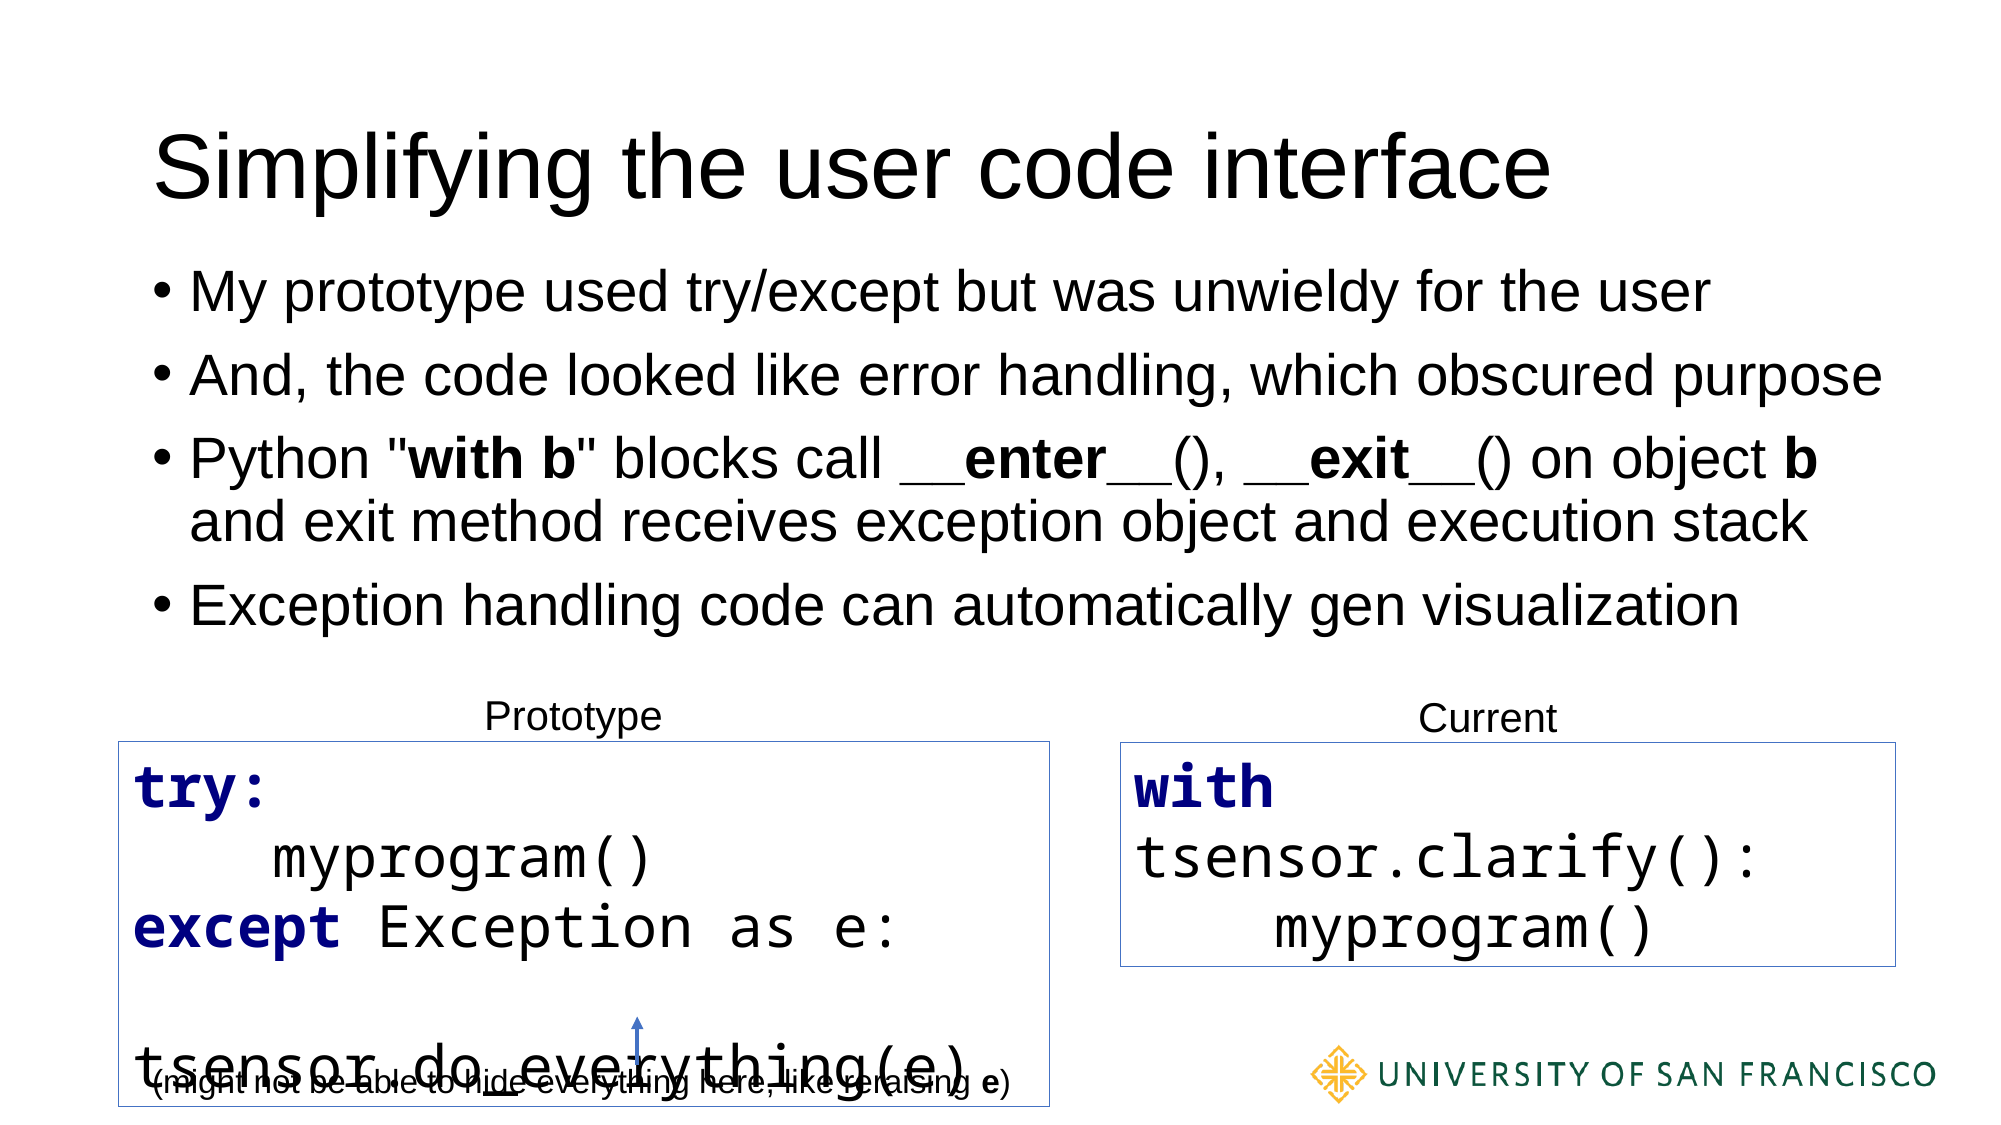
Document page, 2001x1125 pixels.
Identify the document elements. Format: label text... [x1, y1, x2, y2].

text_box Prototype [469, 681, 678, 747]
text_box try: myprogram() except Exception as e: tsensor.do_everything(e) [118, 741, 1050, 1107]
title Simplifying the user code interface [137, 59, 1863, 253]
text_box with tsensor.clarify(): myprogram() [1120, 742, 1896, 967]
text_box Current [1403, 682, 1573, 748]
list My prototype used try/except but was unwieldy for the user And, the code looked like error handling, which obscured purpose Python "with b" blocks call __enter__(), __exit__() on object b and exit method receives exception object and execution stack Exception handling code can automatically gen visualization [137, 253, 1912, 1014]
text_box (might not be able to hide everything here, like reraising e) [137, 1053, 1026, 1108]
